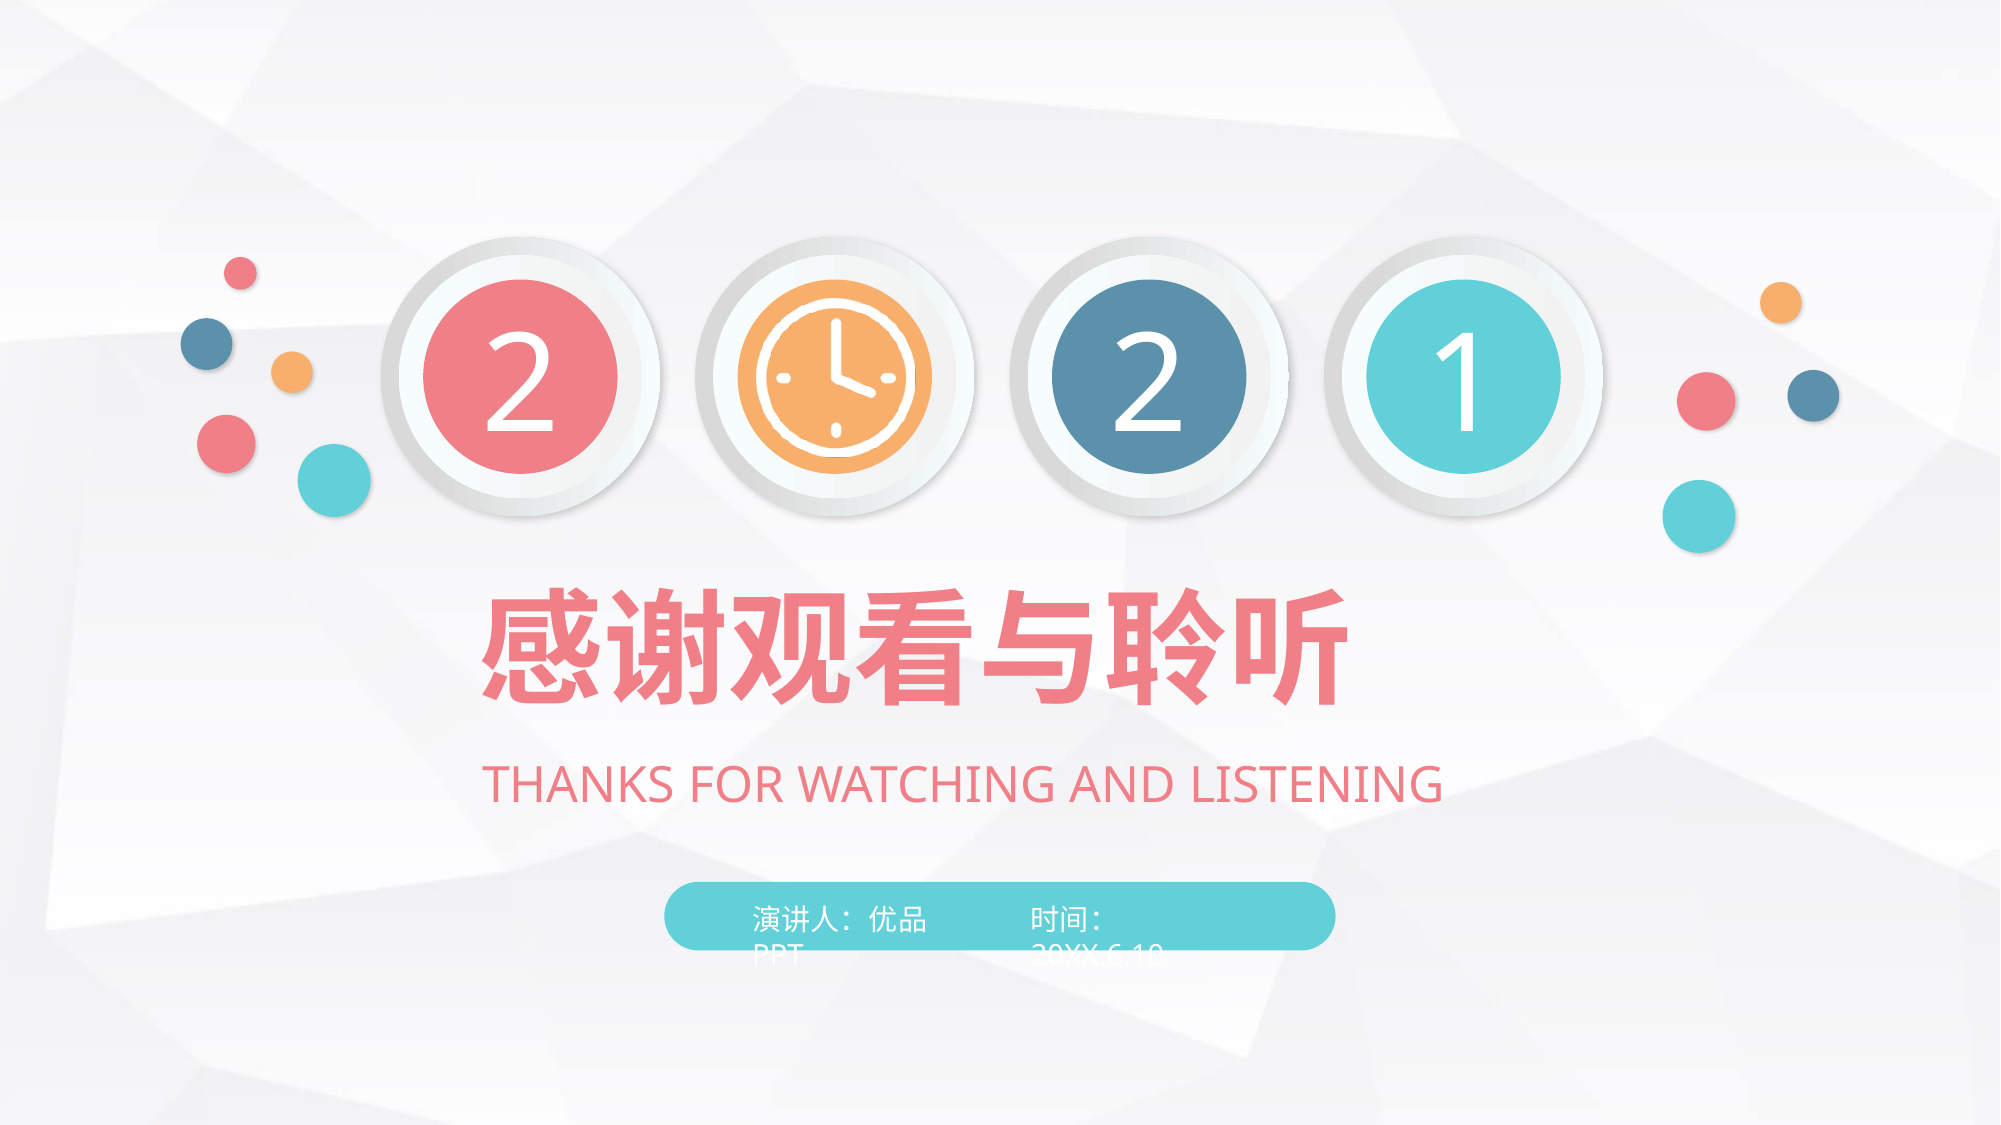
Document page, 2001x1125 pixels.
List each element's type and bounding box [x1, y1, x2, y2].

picture [0, 0, 2000, 1125]
text_box [664, 881, 1336, 951]
text_box [1323, 237, 1604, 517]
text_box [1009, 237, 1289, 517]
text_box [380, 237, 660, 517]
text_box [694, 237, 975, 517]
